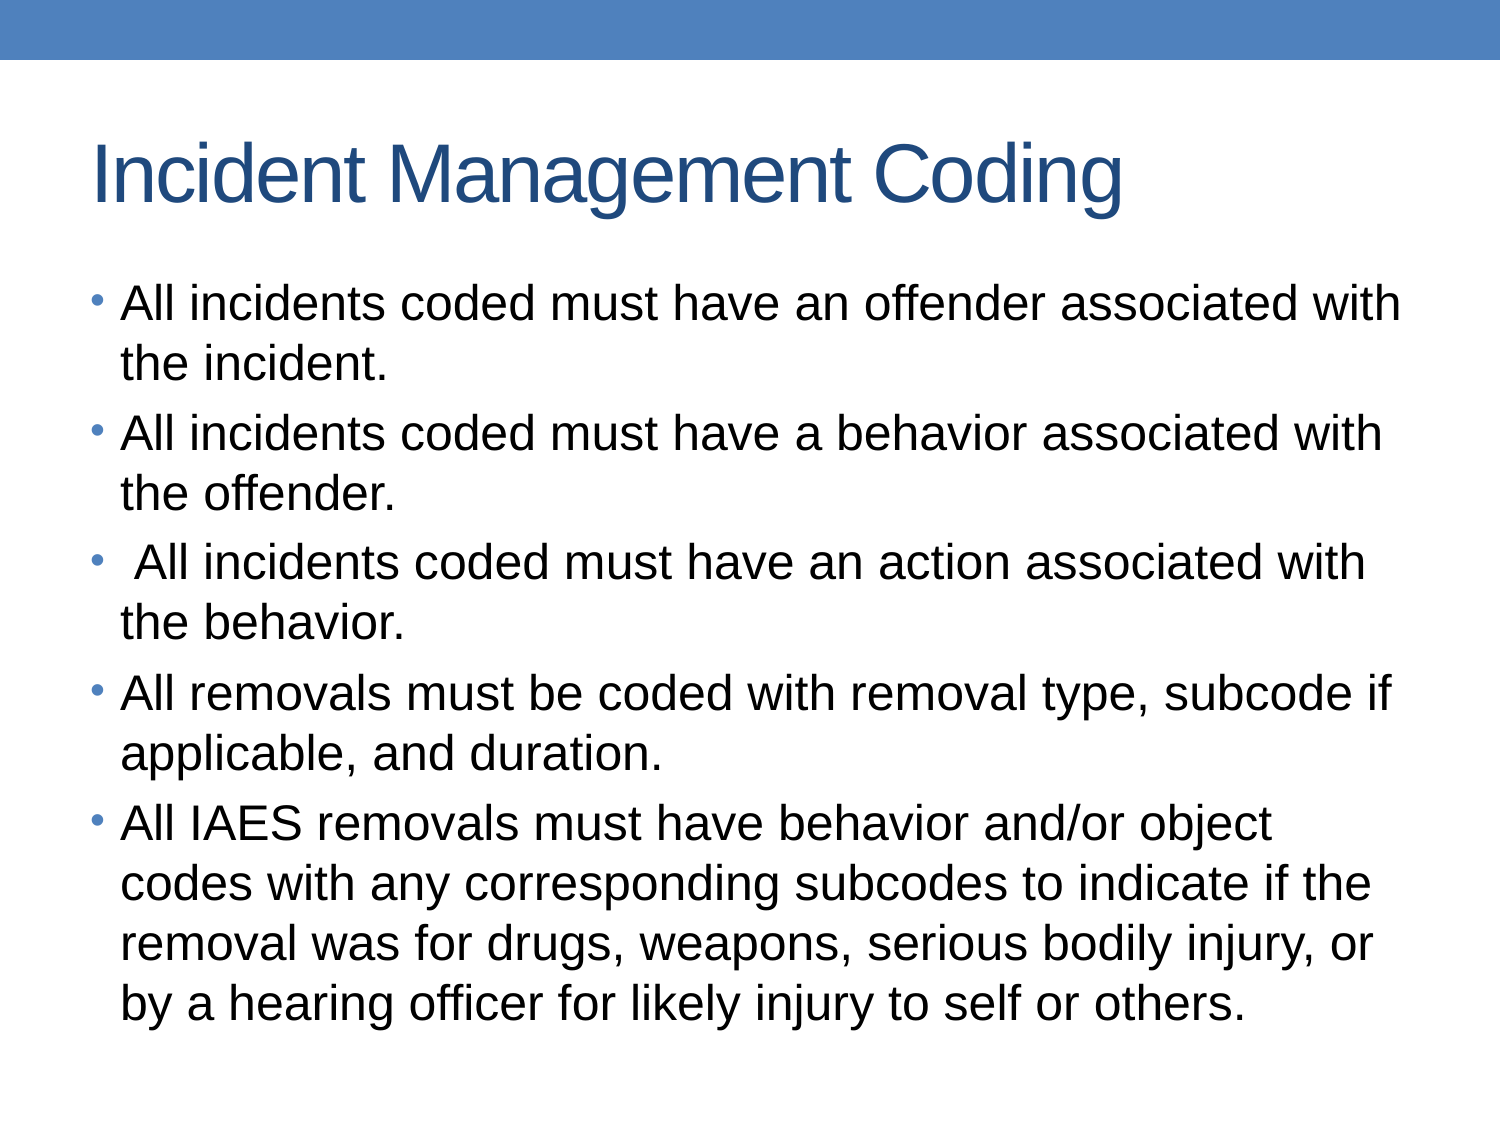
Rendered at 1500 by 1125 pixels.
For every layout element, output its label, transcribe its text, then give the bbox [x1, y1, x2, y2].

title Incident Management Coding [75, 87, 1425, 250]
list All incidents coded must have an offender associated with the incident. All incidents coded must have a behavior associated with the offender. All incidents coded must have an action associated with the behavior. All removals must be coded with removal type, subcode if applicable, and duration. All IAES removals must have behavior and/or object codes with any corresponding subcodes to indicate if the removal was for drugs, weapons, serious bodily injury, or by a hearing officer for likely injury to self or others. [75, 262, 1425, 1063]
